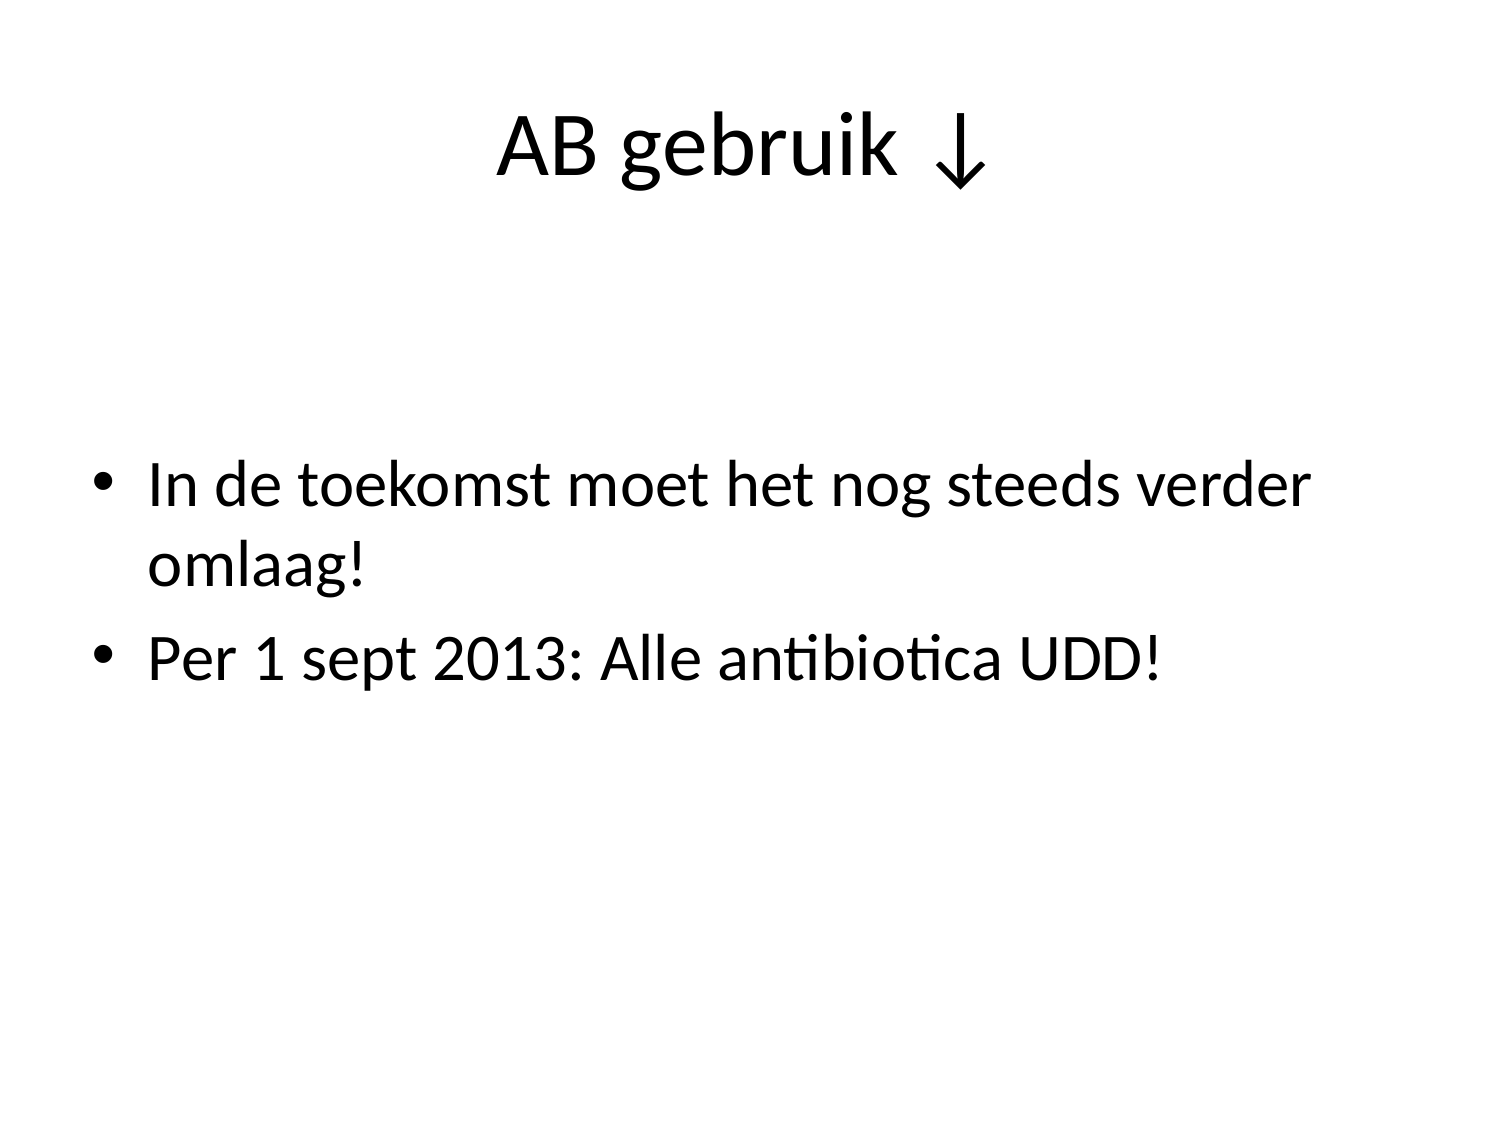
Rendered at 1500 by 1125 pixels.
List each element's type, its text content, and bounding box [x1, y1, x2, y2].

list In de toekomst moet het nog steeds verder omlaag! Per 1 sept 2013: Alle antibiotica UDD! [76, 432, 1366, 752]
title AB gebruik ↓ [75, 45, 1425, 233]
